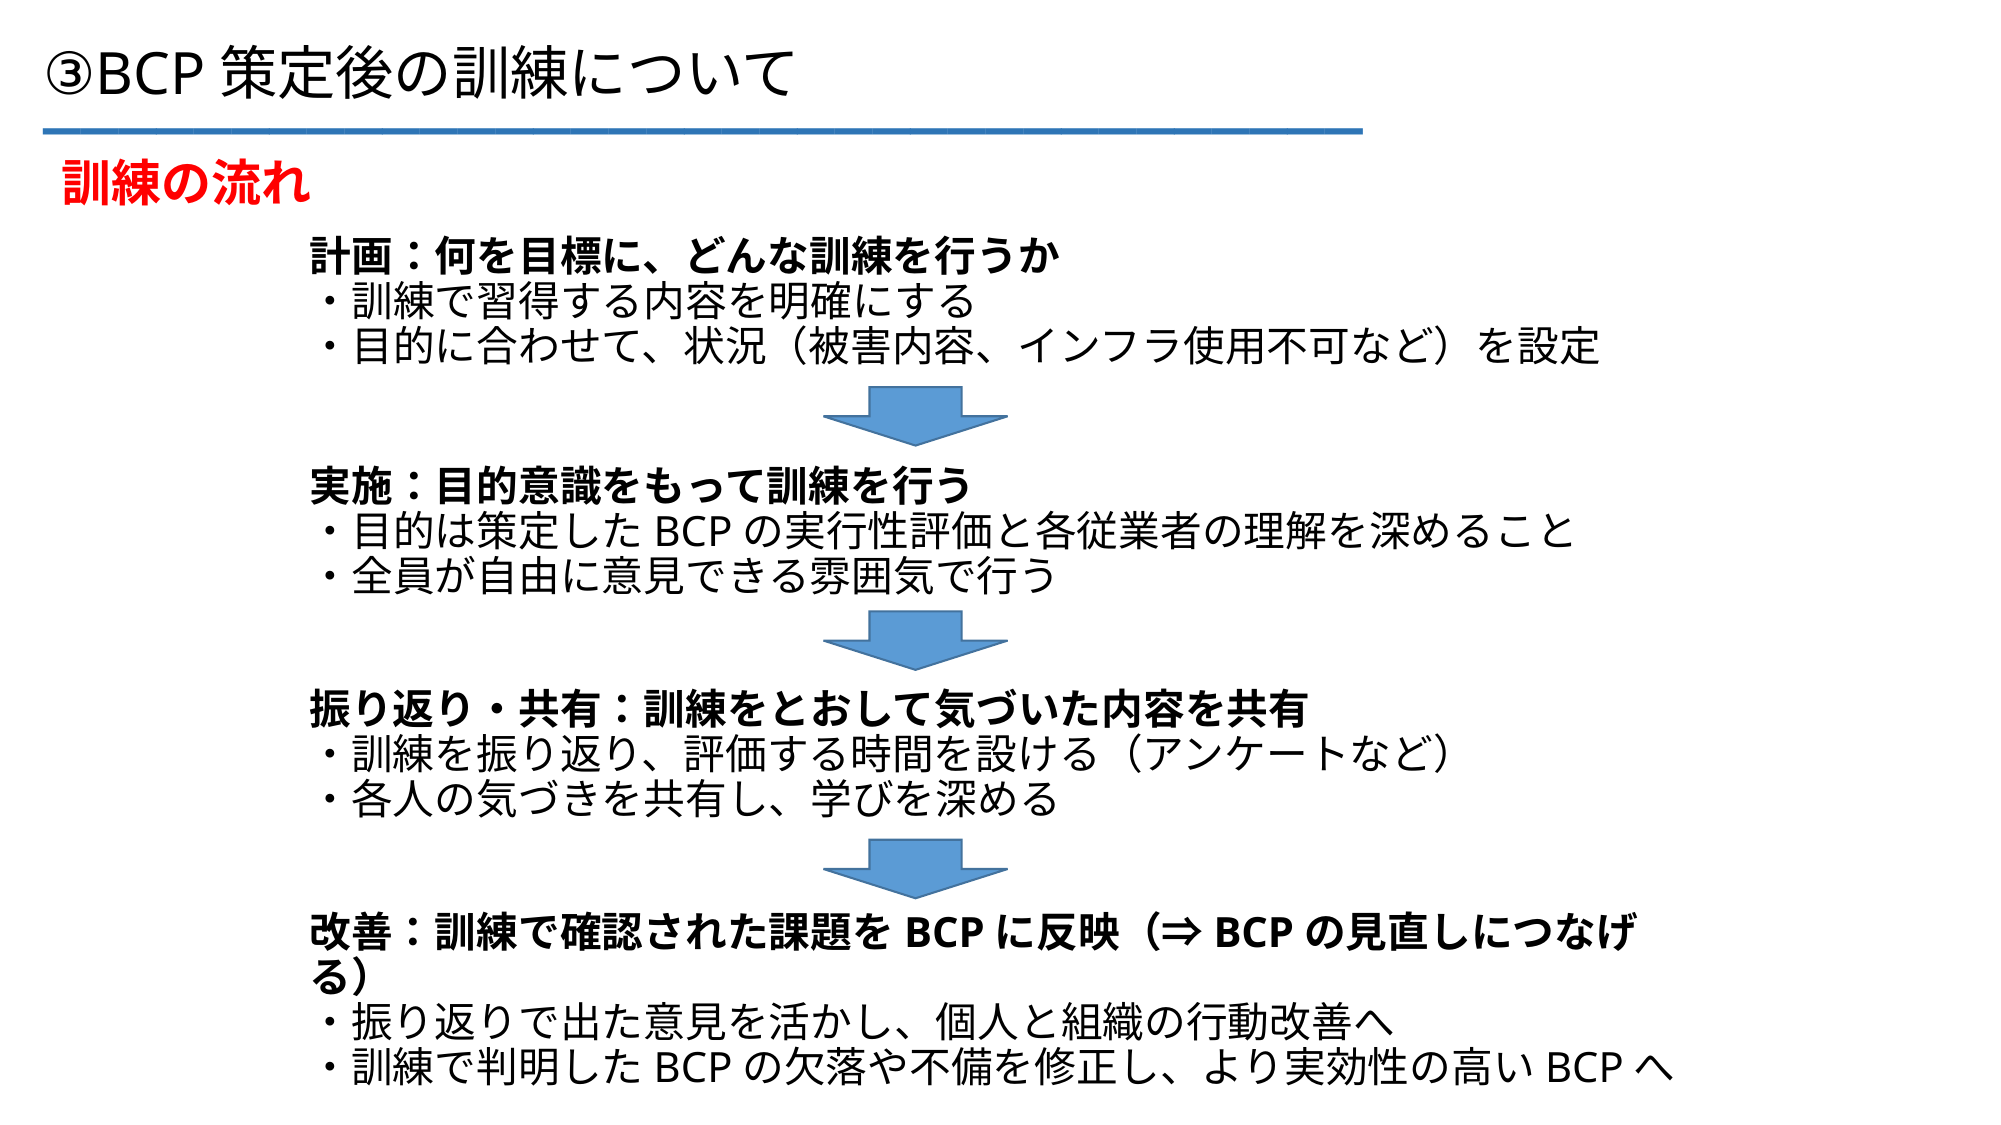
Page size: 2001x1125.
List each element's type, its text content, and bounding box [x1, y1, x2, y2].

text_box 振り返り・共有：訓練をとおして気づいた内容を共有 ・訓練を振り返り、評価する時間を設ける（アンケートなど） ・各人の気づきを共有し、学びを深める [294, 681, 1500, 834]
text_box [823, 386, 1008, 447]
text_box ③BCP策定後の訓練について [28, 36, 1923, 131]
text_box 計画：何を目標に、どんな訓練を行うか ・訓練で習得する内容を明確にする ・目的に合わせて、状況（被害内容、インフラ使用不可など）を設定 [294, 228, 1657, 387]
text_box 実施：目的意識をもって訓練を行う ・目的は策定したBCPの実行性評価と各従業者の理解を深めること ・全員が自由に意見できる雰囲気で行う [294, 458, 1593, 611]
text_box [823, 610, 1008, 671]
text_box [823, 838, 1008, 900]
text_box 改善：訓練で確認された課題をBCPに反映（⇒BCPの見直しにつなげる） ・振り返りで出た意見を活かし、個人と組織の行動改善へ ・訓練で判明したBCPの欠落や不備を修正し、より実効性の高いBCPへ [294, 904, 1722, 1063]
text_box 訓練の流れ [47, 150, 406, 223]
text_box ___________________________________ [28, 17, 1960, 164]
